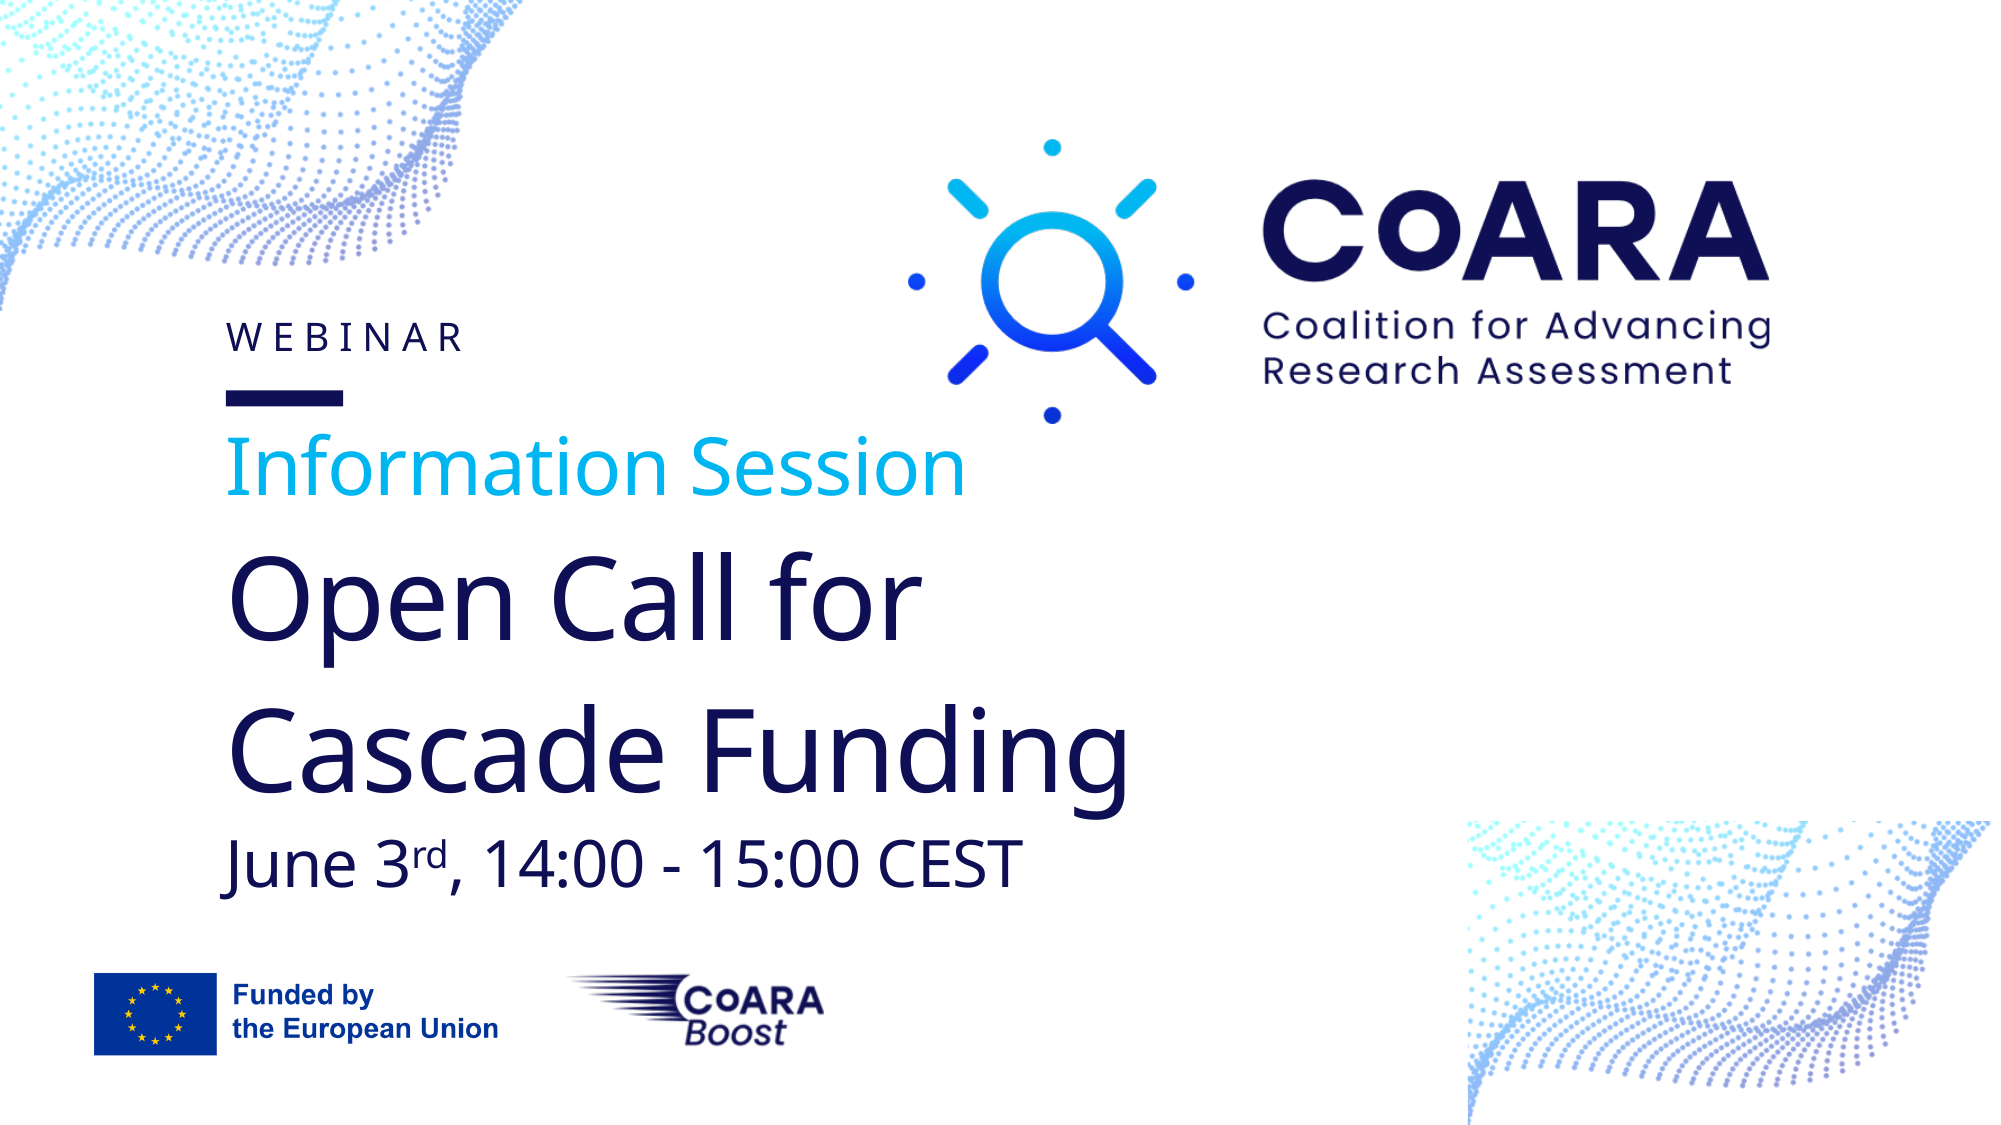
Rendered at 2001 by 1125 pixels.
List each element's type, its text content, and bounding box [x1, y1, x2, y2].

text_box [908, 139, 1770, 424]
text_box Information Session Open Call for Cascade Funding June 3rd, 14:00 - 15:00 CEST [225, 320, 1826, 901]
text_box [0, 0, 533, 311]
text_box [86, 939, 829, 1093]
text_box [225, 315, 732, 405]
text_box [1467, 821, 2000, 1125]
